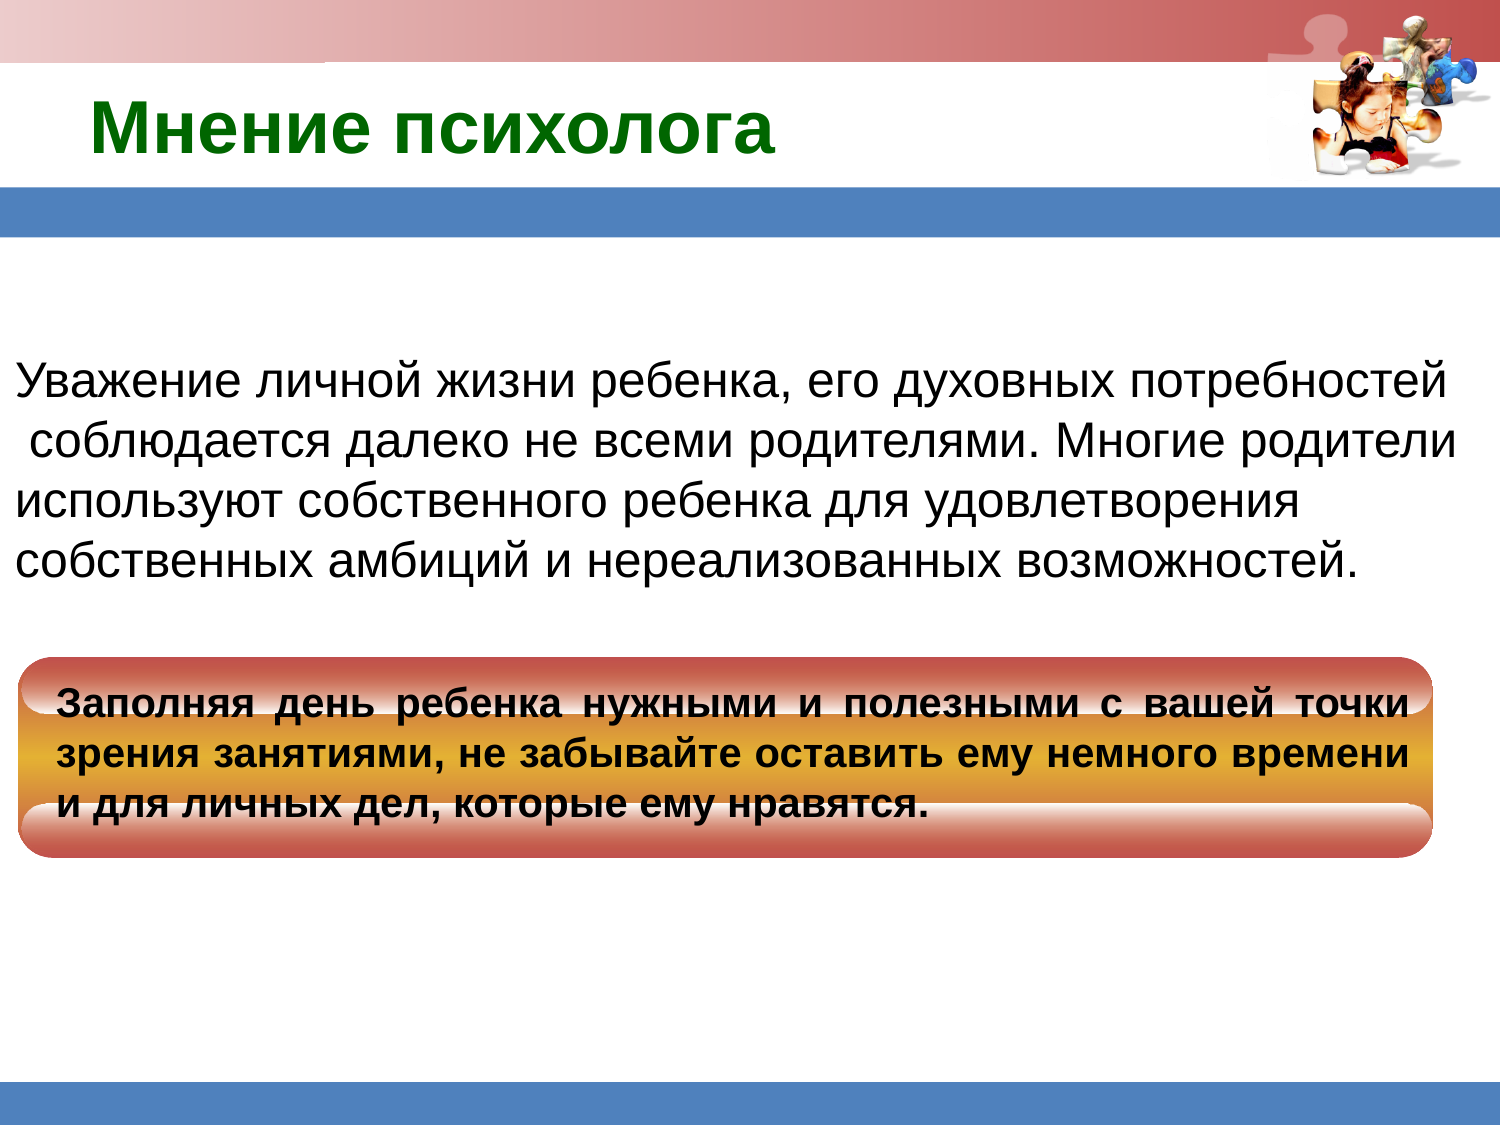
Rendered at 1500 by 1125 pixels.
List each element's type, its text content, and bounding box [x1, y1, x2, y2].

picture [1265, 12, 1493, 185]
text_box [1426, 670, 1434, 835]
text_box [1426, 674, 1432, 706]
text_box Мнение психолога [75, 62, 1425, 185]
text_box [0, 1082, 1500, 1125]
text_box [21, 665, 1418, 714]
text_box [17, 656, 1428, 858]
text_box Заполняя день ребенка нужными и полезными с вашей точки зрения занятиями, не забывайте оставить ему немного времени и для личных дел, которые ему нравятся. [41, 668, 1426, 834]
text_box [21, 803, 1432, 852]
text_box Уважение личной жизни ребенка, его духовных потребностей соблюдается далеко не всеми родителями. Многие родители используют собственного ребенка для удовлетворения собственных амбиций и нереализованных возможностей. [0, 314, 1500, 622]
